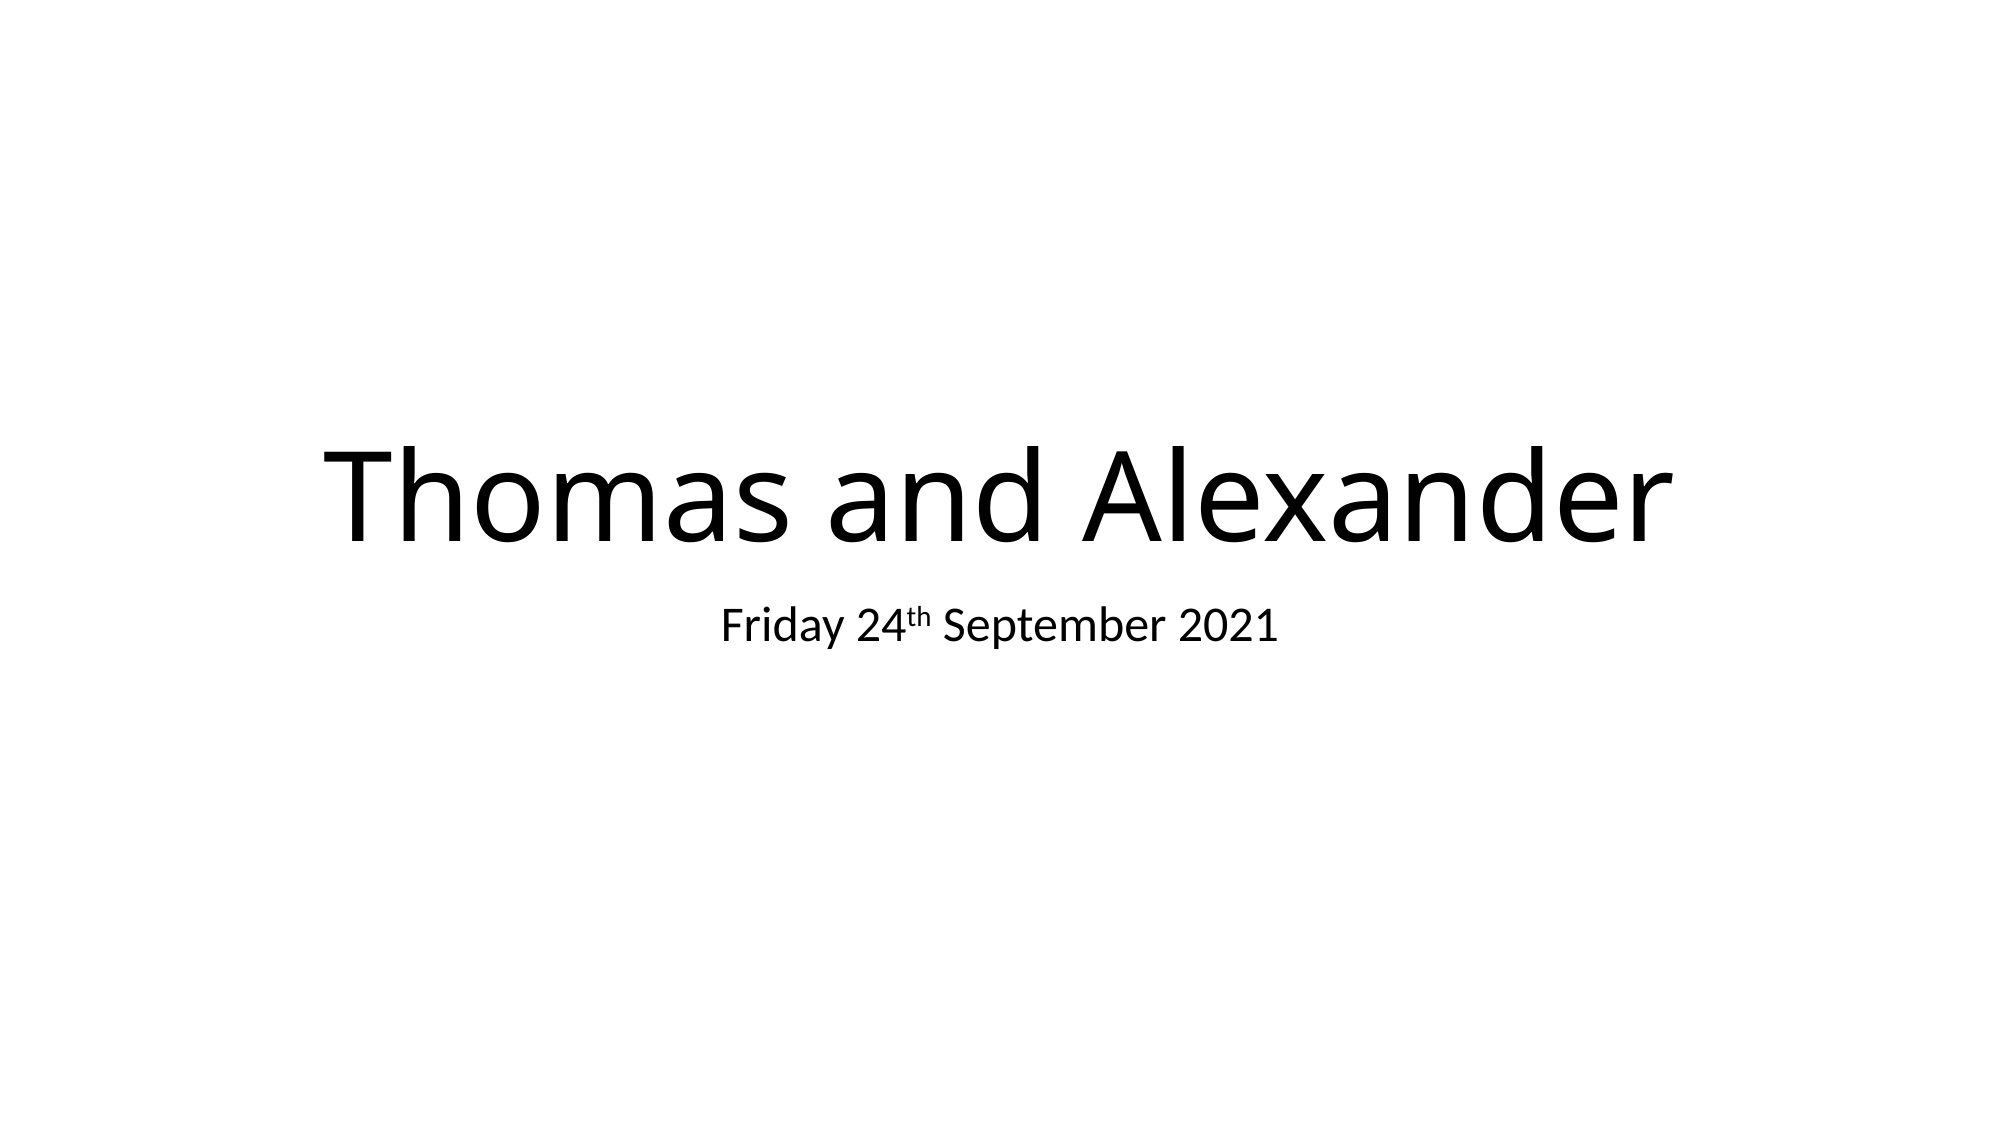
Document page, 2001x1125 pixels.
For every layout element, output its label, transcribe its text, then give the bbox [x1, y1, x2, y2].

title Thomas and Alexander [249, 184, 1750, 576]
subtitle Friday 24th September 2021 [249, 590, 1750, 863]
